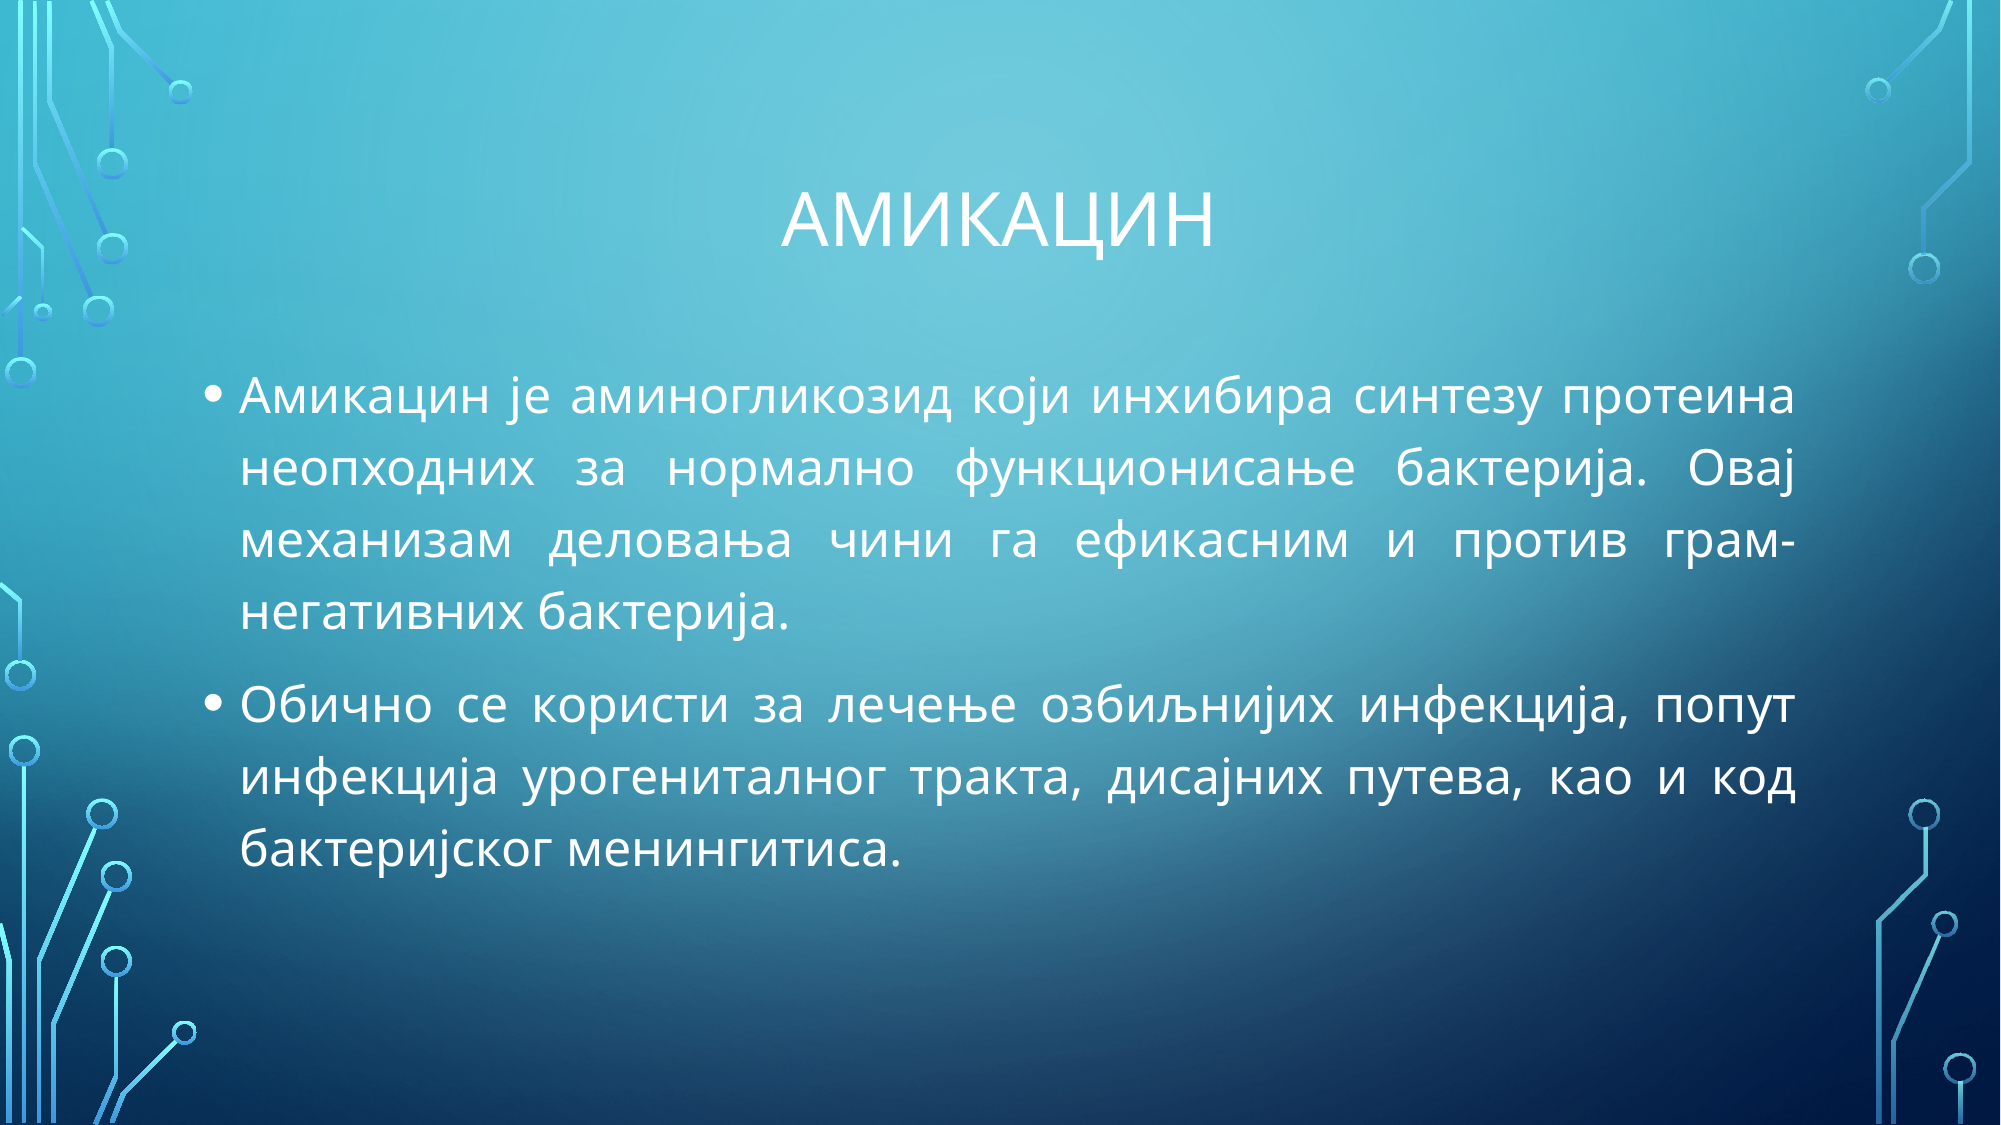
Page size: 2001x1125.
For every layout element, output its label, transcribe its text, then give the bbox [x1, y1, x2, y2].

title Амикацин [187, 101, 1813, 343]
list Амикацин је аминогликозид који инхибира синтезу протеина неопходних за нормално функционисање бактерија. Овај механизам деловања чини га ефикасним и против грам-негативних бактерија. Обично се користи за лечење озбиљнијих инфекција, попут инфекција урогениталног тракта, дисајних путева, као и код бактеријског менингитиса. [187, 343, 1813, 925]
